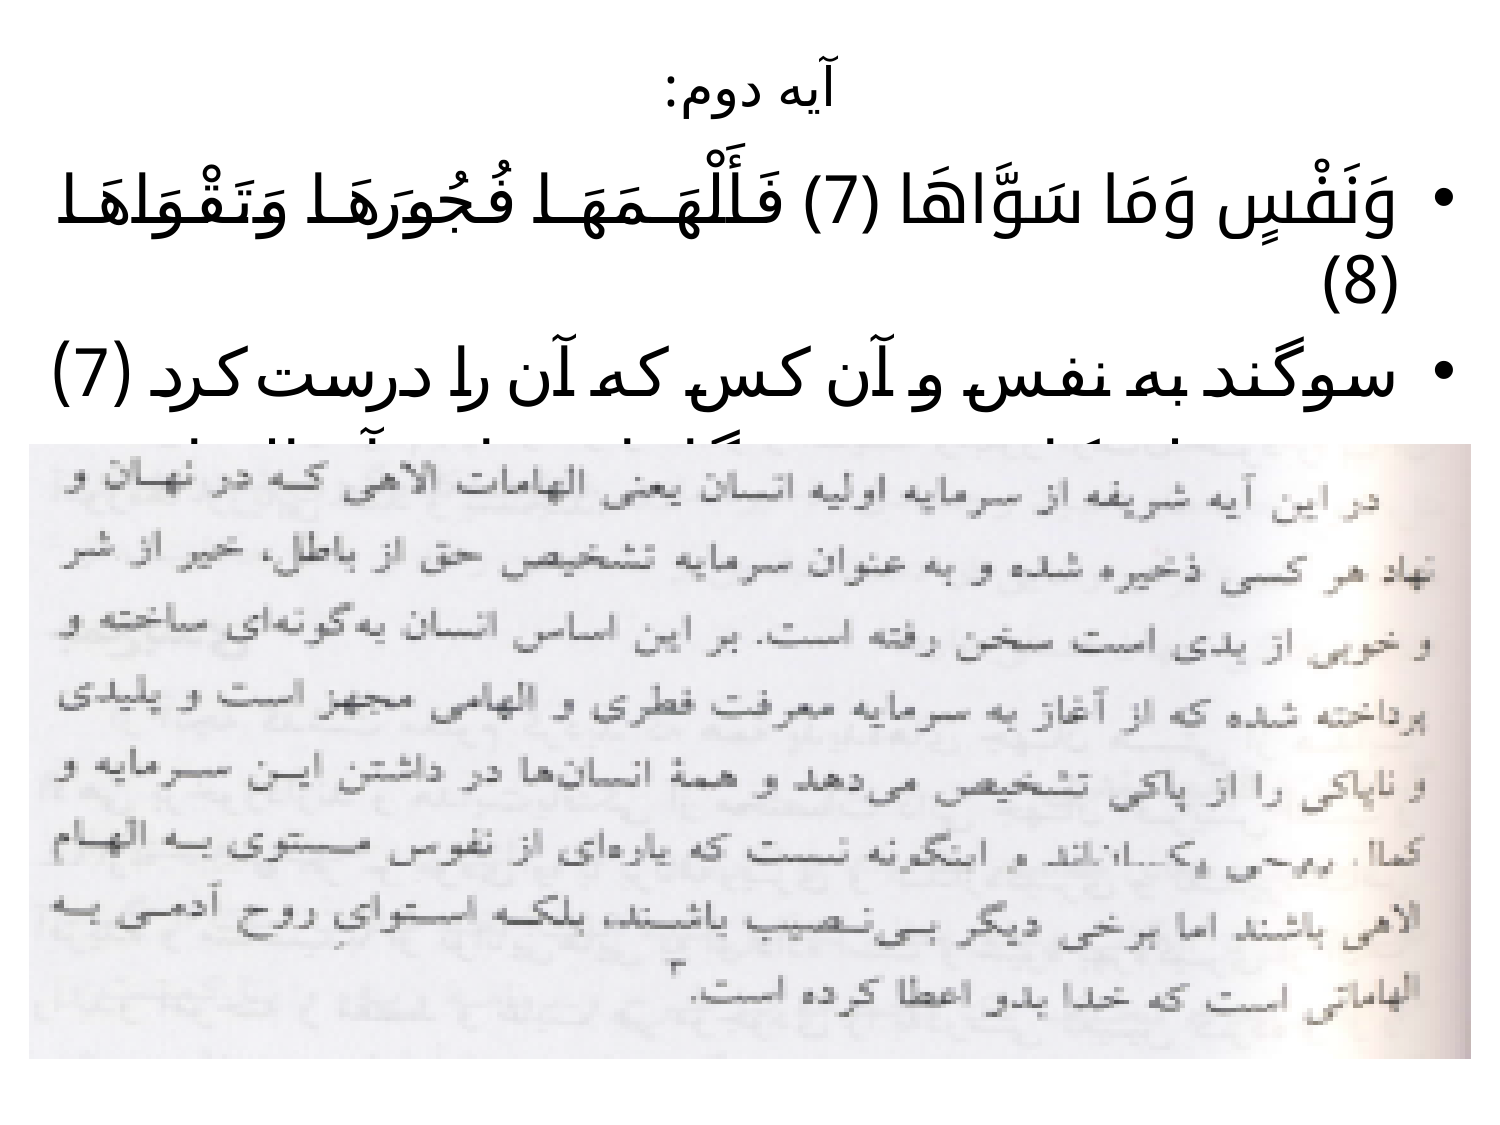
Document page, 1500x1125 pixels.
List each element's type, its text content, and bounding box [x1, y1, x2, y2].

picture [29, 444, 1471, 1059]
list وَنَفْسٍ وَمَا سَوَّاهَا ﴿7﴾ فَأَلْهَمَهَا فُجُورَهَا وَتَقْوَاهَا ﴿8﴾ سوگند به نفس و آن كس كه آن را درست كرد (7) سپس پليدكارى و پرهيزگارى‏اش را به آن الهام كرد (8) [17, 149, 1471, 1106]
title آیه دوم: [75, 45, 1425, 126]
